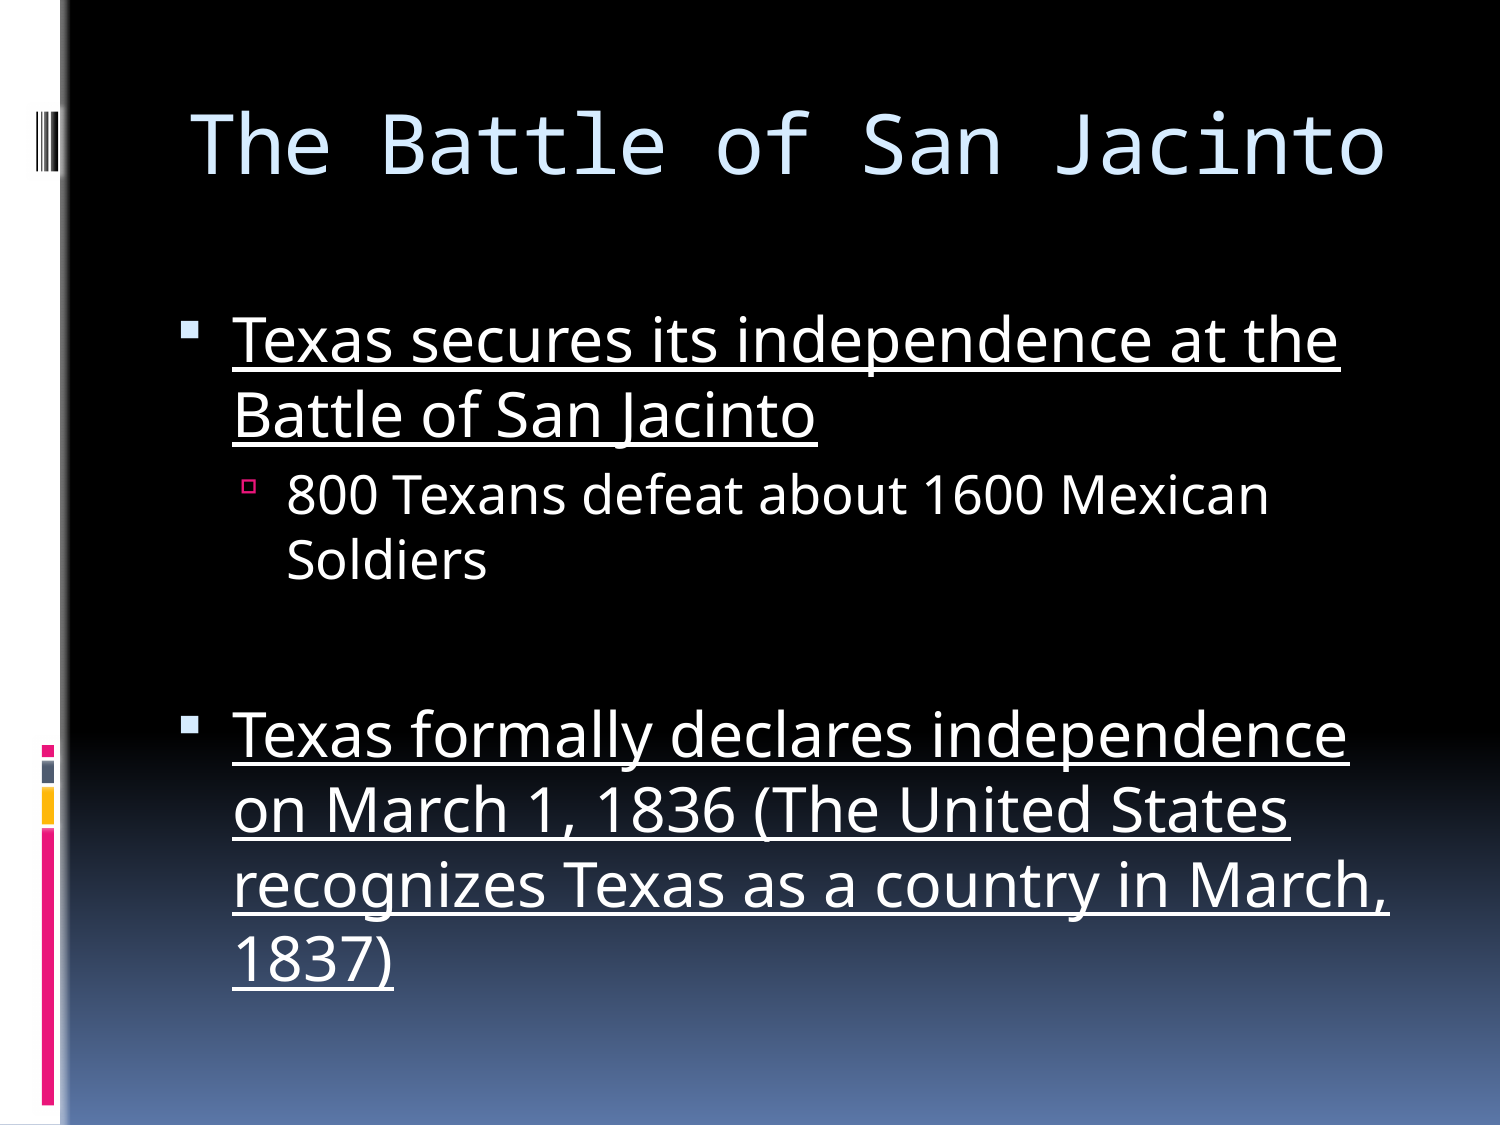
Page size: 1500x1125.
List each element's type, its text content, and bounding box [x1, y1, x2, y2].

title The Battle of San Jacinto [150, 83, 1425, 234]
list Texas secures its independence at the Battle of San Jacinto 800 Texans defeat about 1600 Mexican Soldiers Texas formally declares independence on March 1, 1836 (The United States recognizes Texas as a country in March, 1837) [150, 292, 1425, 1043]
